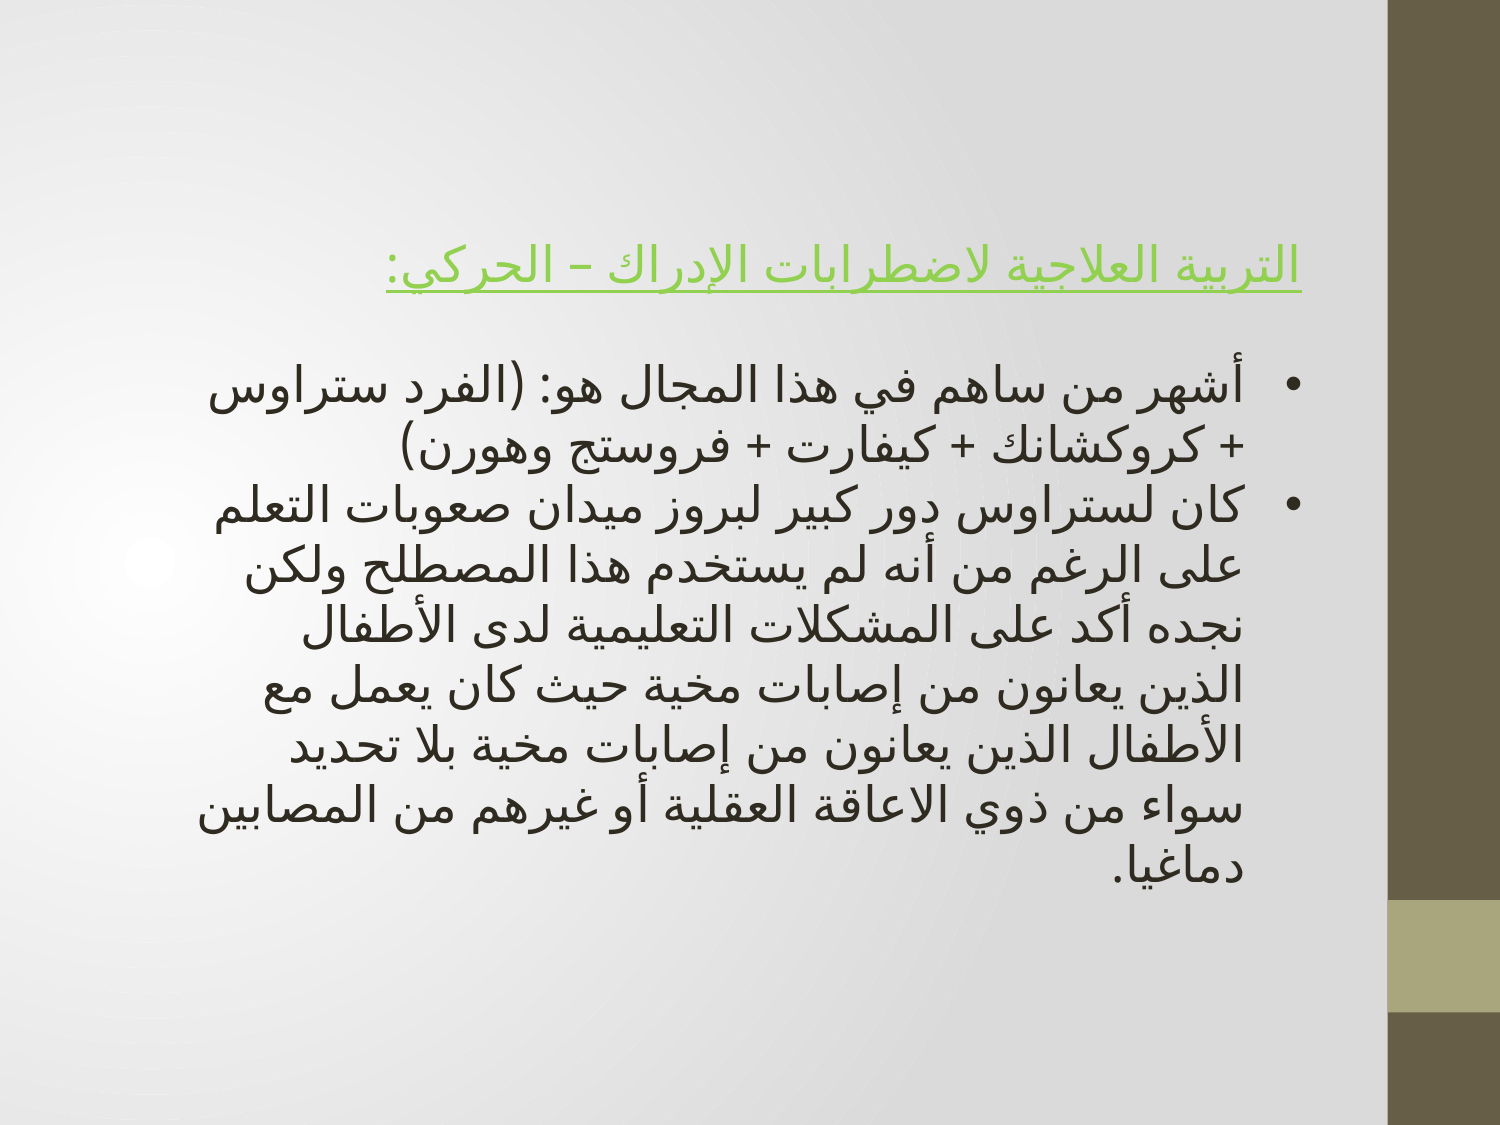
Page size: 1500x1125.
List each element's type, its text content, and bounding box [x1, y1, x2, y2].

text_box التربية العلاجية لاضطرابات الإدراك – الحركي: أشهر من ساهم في هذا المجال هو: (الفرد ستراوس + كروكشانك + كيفارت + فروستج وهورن) كان لستراوس دور كبير لبروز ميدان صعوبات التعلم على الرغم من أنه لم يستخدم هذا المصطلح ولكن نجده أكد على المشكلات التعليمية لدى الأطفال الذين يعانون من إصابات مخية حيث كان يعمل مع الأطفال الذين يعانون من إصابات مخية بلا تحديد سواء من ذوي الاعاقة العقلية أو غيرهم من المصابين دماغيا. [171, 225, 1317, 946]
